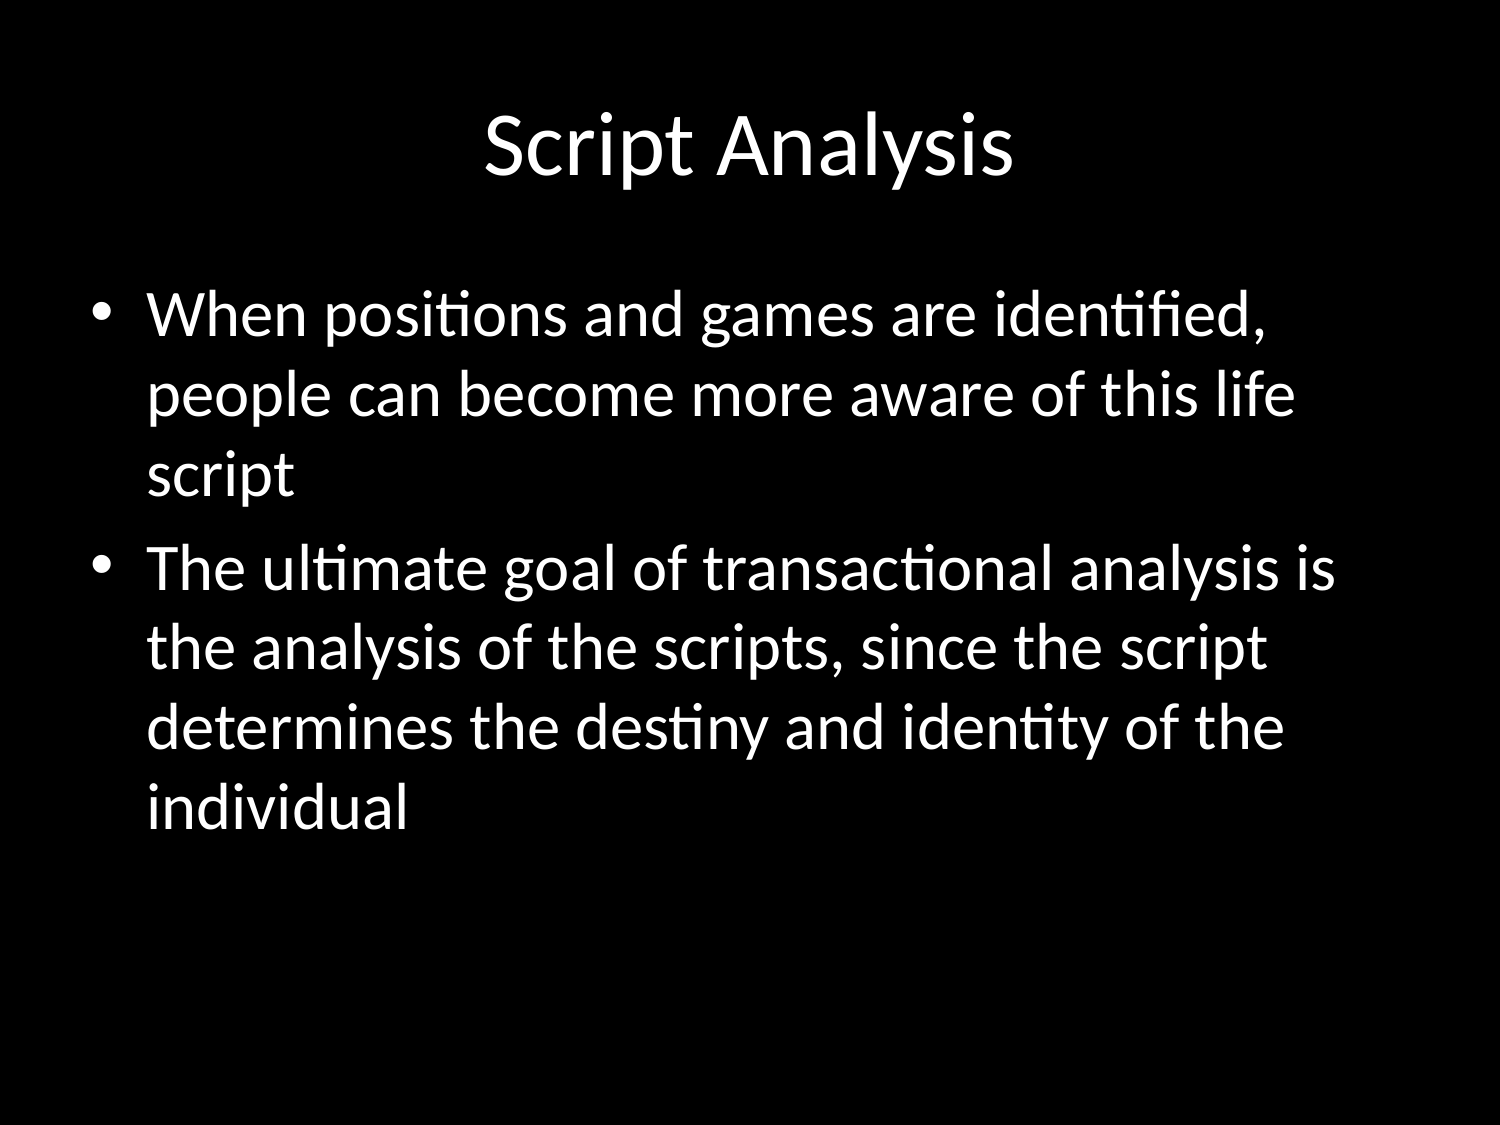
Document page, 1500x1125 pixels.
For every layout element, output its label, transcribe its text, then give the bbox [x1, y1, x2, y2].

list When positions and games are identified, people can become more aware of this life script The ultimate goal of transactional analysis is the analysis of the scripts, since the script determines the destiny and identity of the individual [75, 262, 1425, 1005]
title Script Analysis [75, 45, 1425, 233]
